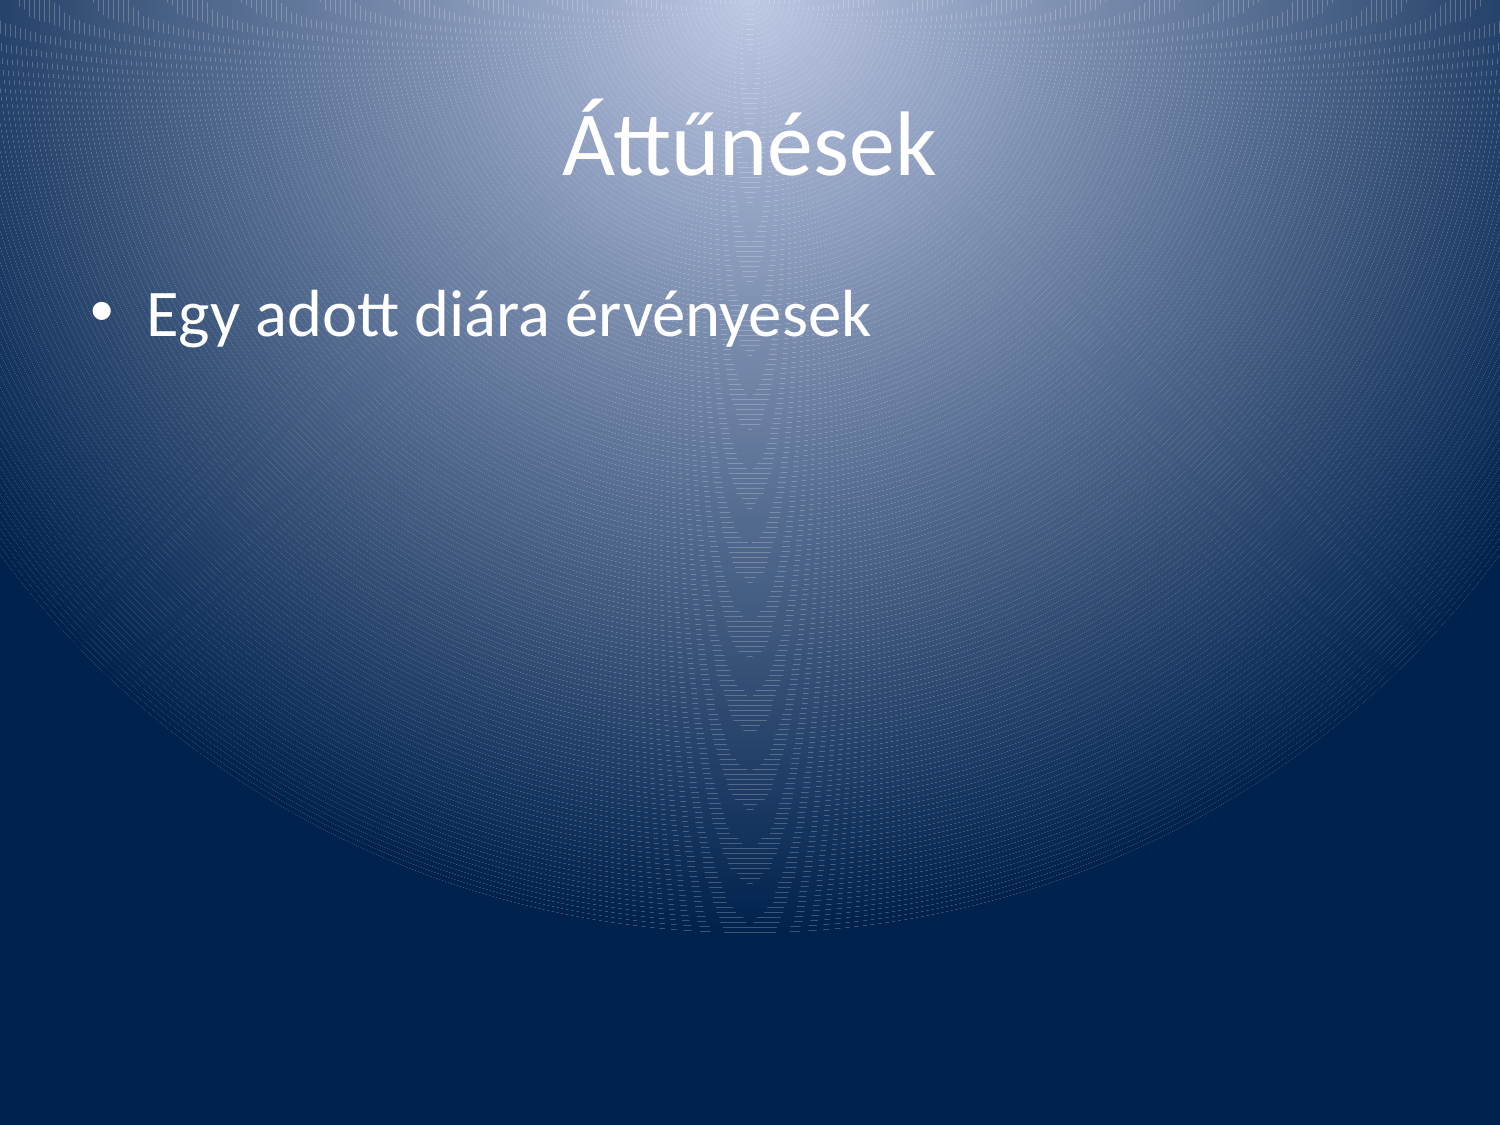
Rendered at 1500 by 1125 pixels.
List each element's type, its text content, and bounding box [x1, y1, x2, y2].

list Egy adott diára érvényesek [75, 262, 1425, 1005]
title Áttűnések [75, 45, 1425, 233]
